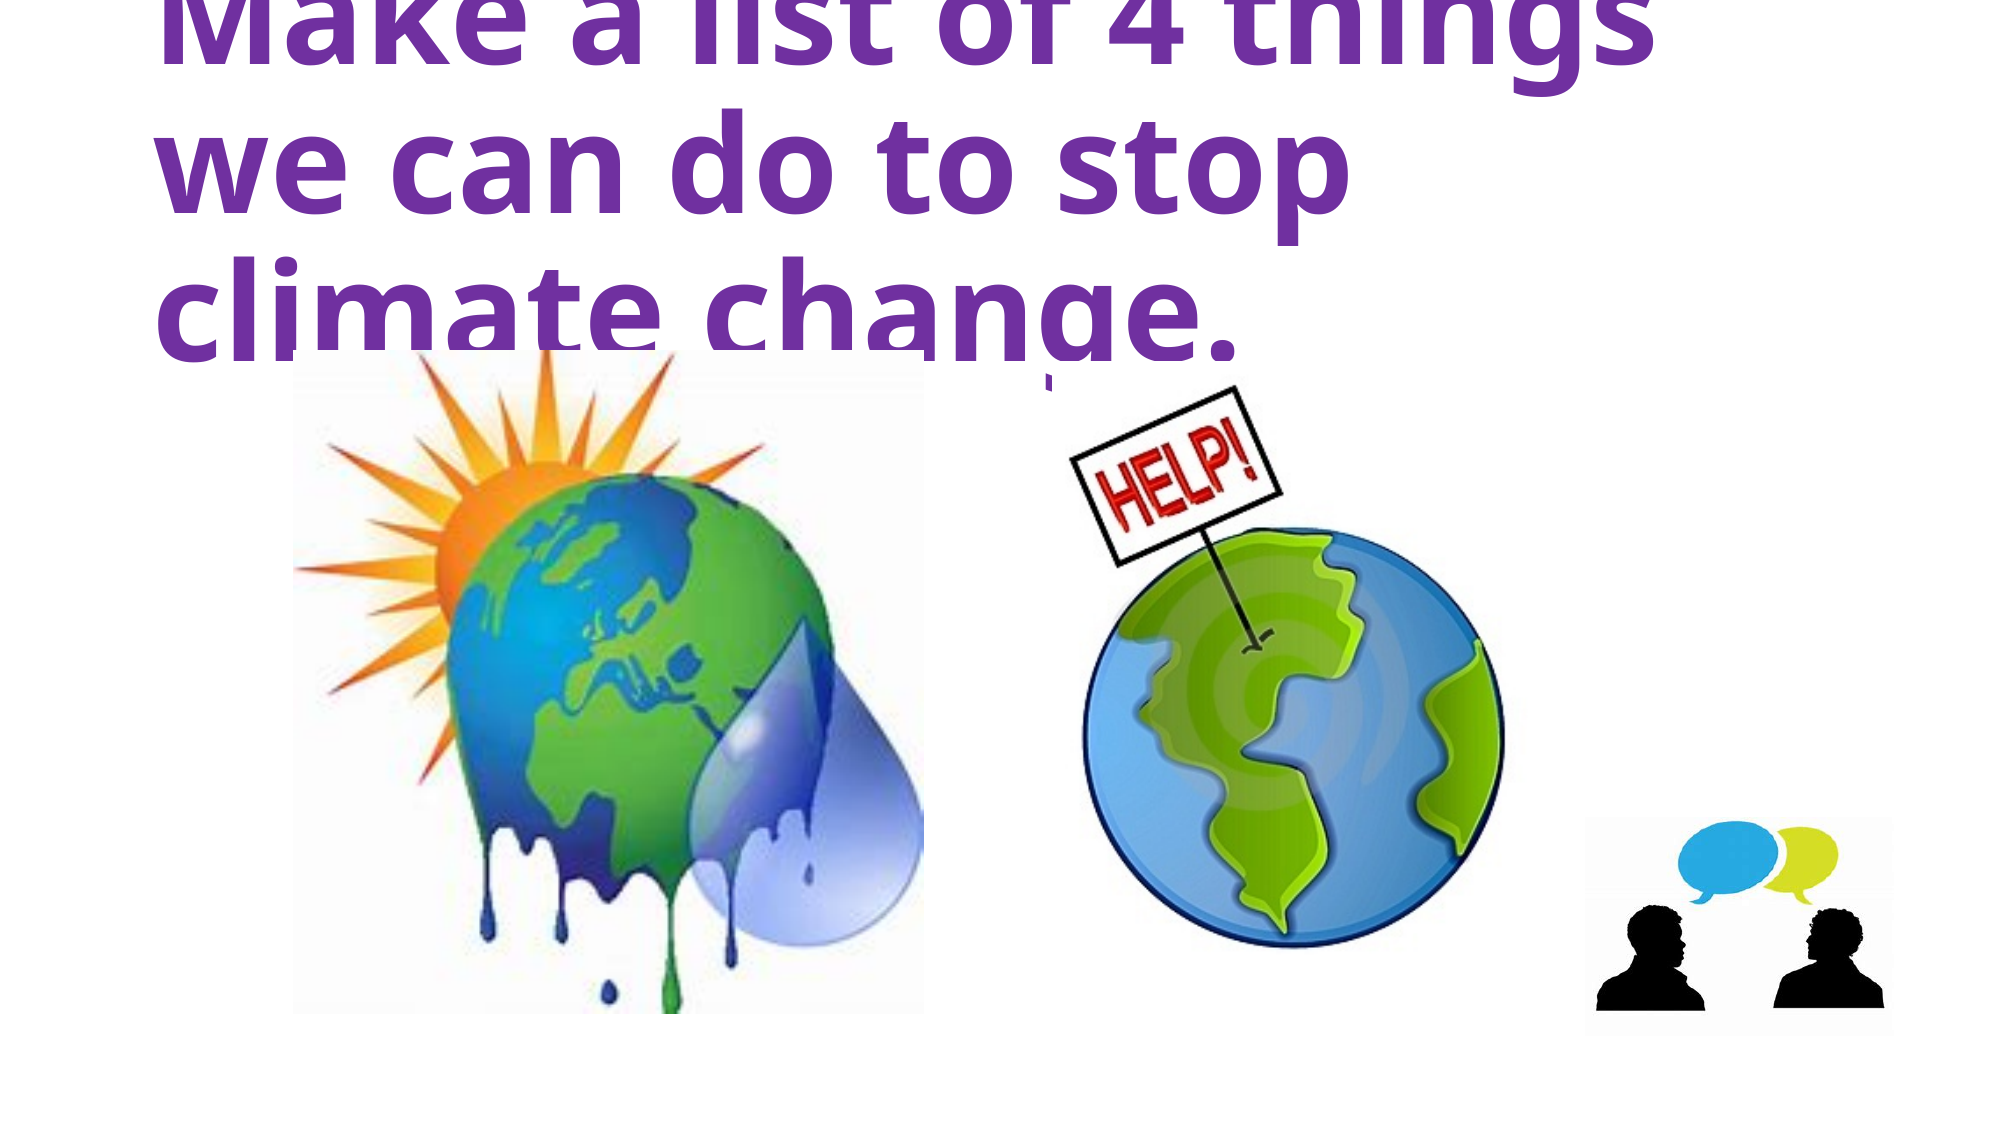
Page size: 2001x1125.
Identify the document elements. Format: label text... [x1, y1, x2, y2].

list [137, 299, 1863, 1014]
picture [293, 349, 924, 1014]
title Make a list of 4 things we can do to stop climate change. [137, 59, 1863, 278]
picture [1052, 361, 1528, 976]
picture [1585, 817, 1894, 1036]
